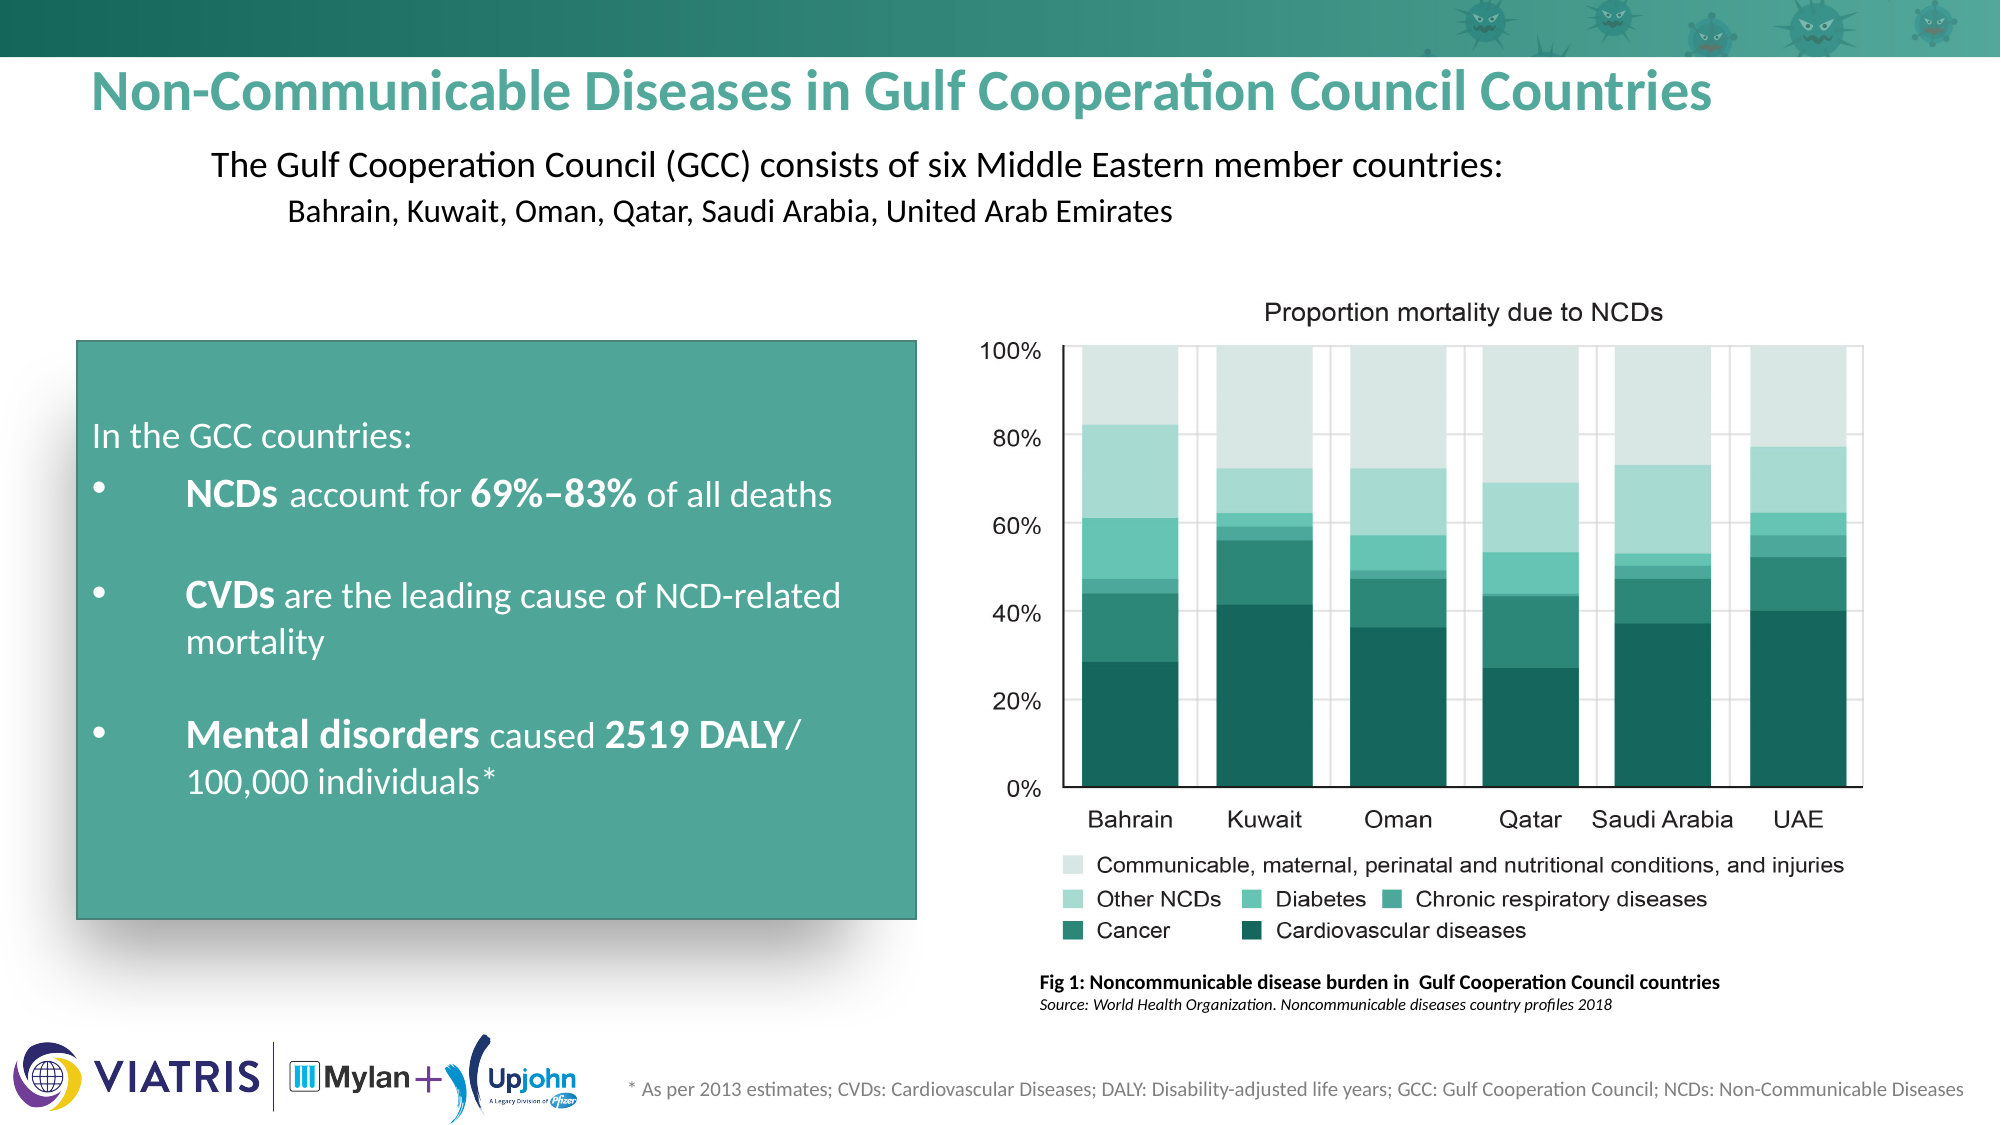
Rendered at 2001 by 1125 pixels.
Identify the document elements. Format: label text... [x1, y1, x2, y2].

text_box * As per 2013 estimates; CVDs: Cardiovascular Diseases; DALY: Disability-adjusted life years; GCC: Gulf Cooperation Council; NCDs: Non-Communicable Diseases [611, 1068, 1980, 1109]
picture [0, 0, 2000, 1125]
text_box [76, 45, 1923, 1022]
